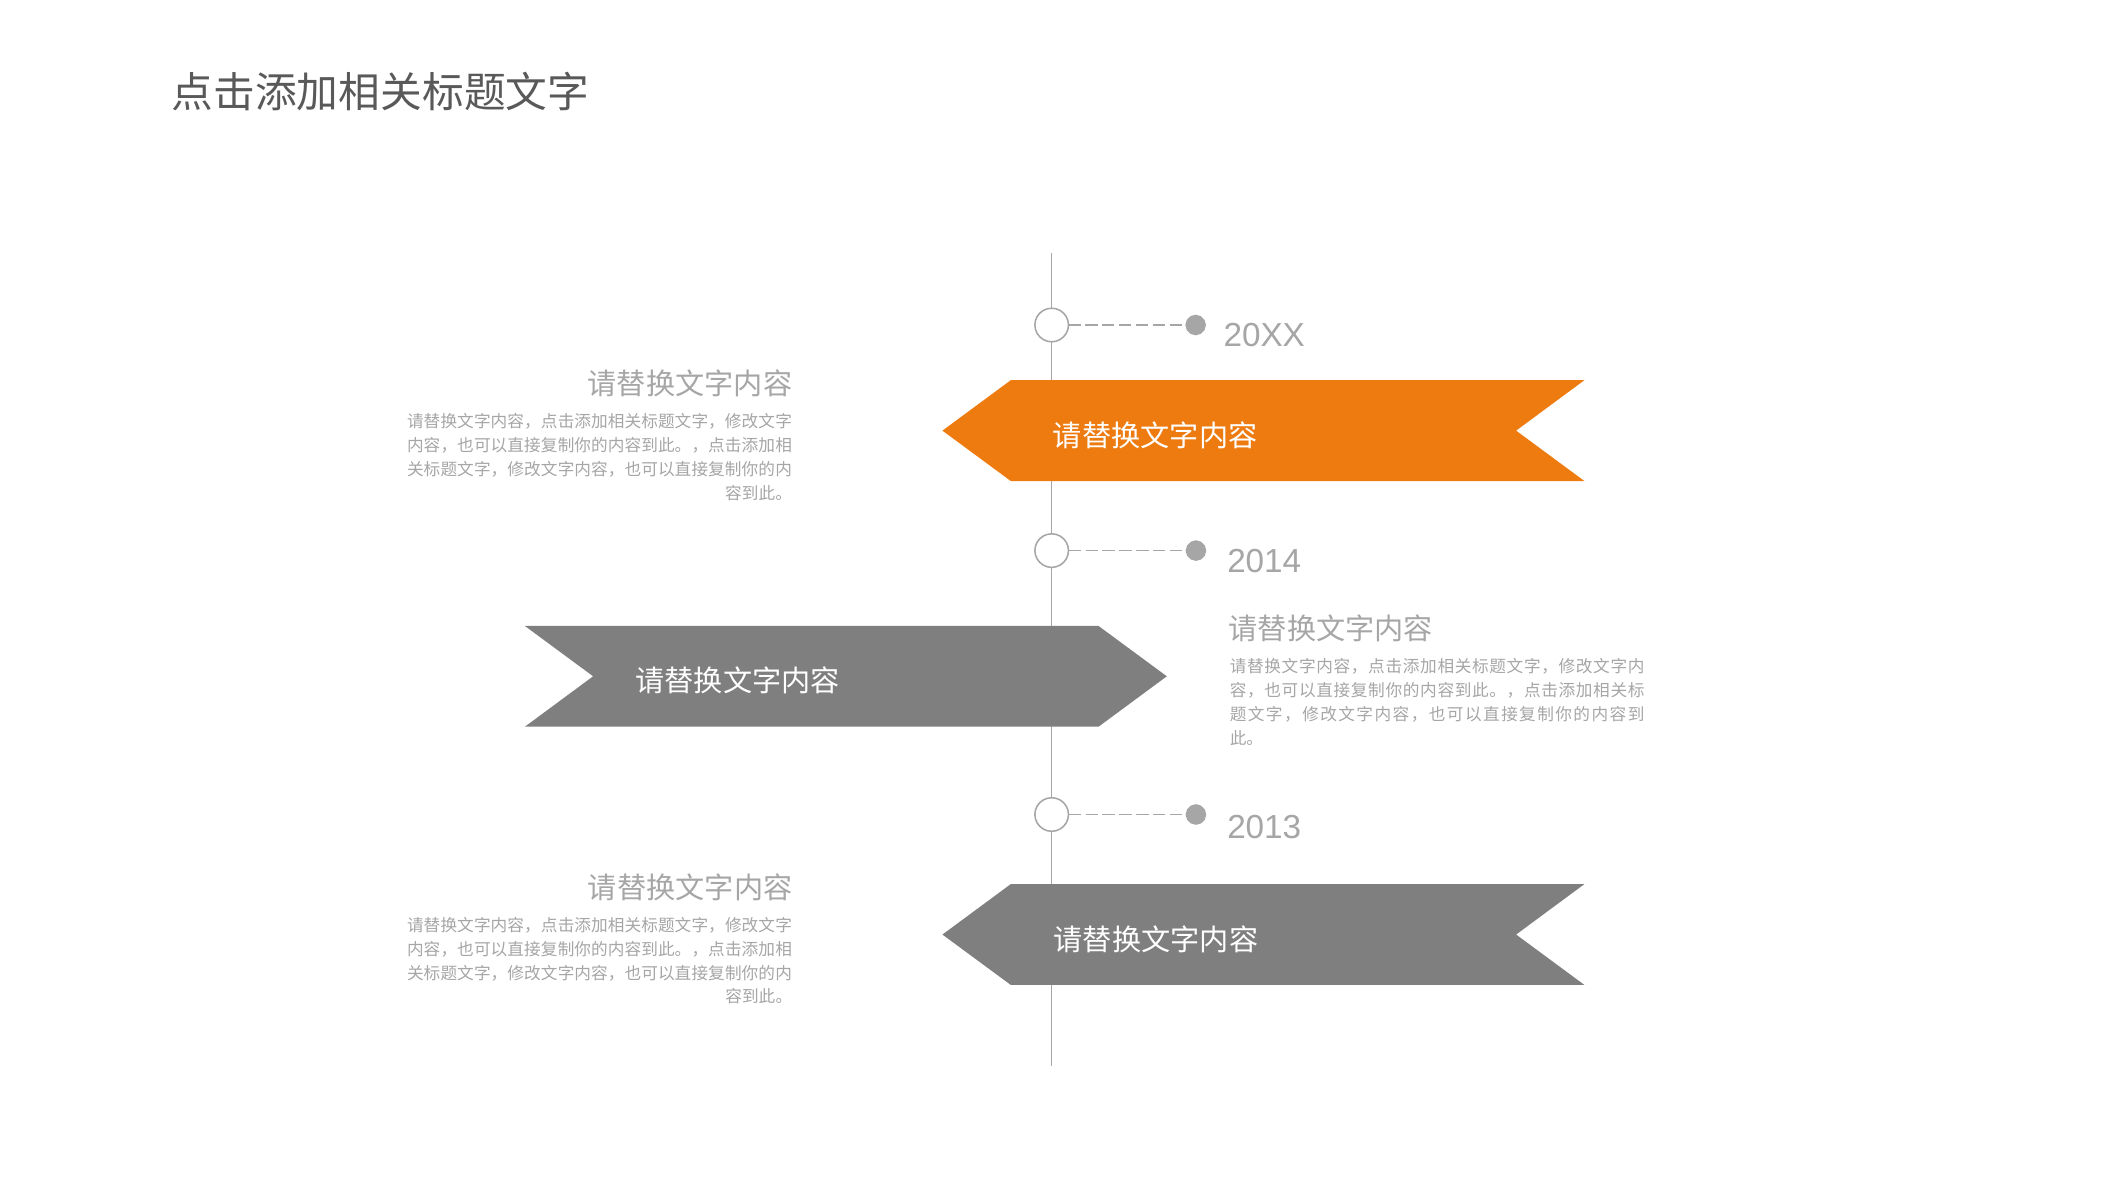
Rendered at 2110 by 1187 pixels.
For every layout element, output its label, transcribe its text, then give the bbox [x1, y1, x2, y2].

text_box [1034, 533, 1196, 568]
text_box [1212, 596, 1660, 733]
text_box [1034, 308, 1196, 342]
text_box 20XX [1208, 298, 1320, 361]
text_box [387, 350, 809, 512]
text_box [942, 884, 1585, 985]
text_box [942, 380, 1585, 481]
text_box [387, 854, 809, 1016]
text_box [1034, 797, 1196, 832]
text_box 2014 [1212, 523, 1317, 587]
text_box 2013 [1212, 789, 1317, 853]
text_box 点击添加相关标题文字 [135, 44, 625, 137]
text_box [524, 625, 1167, 727]
